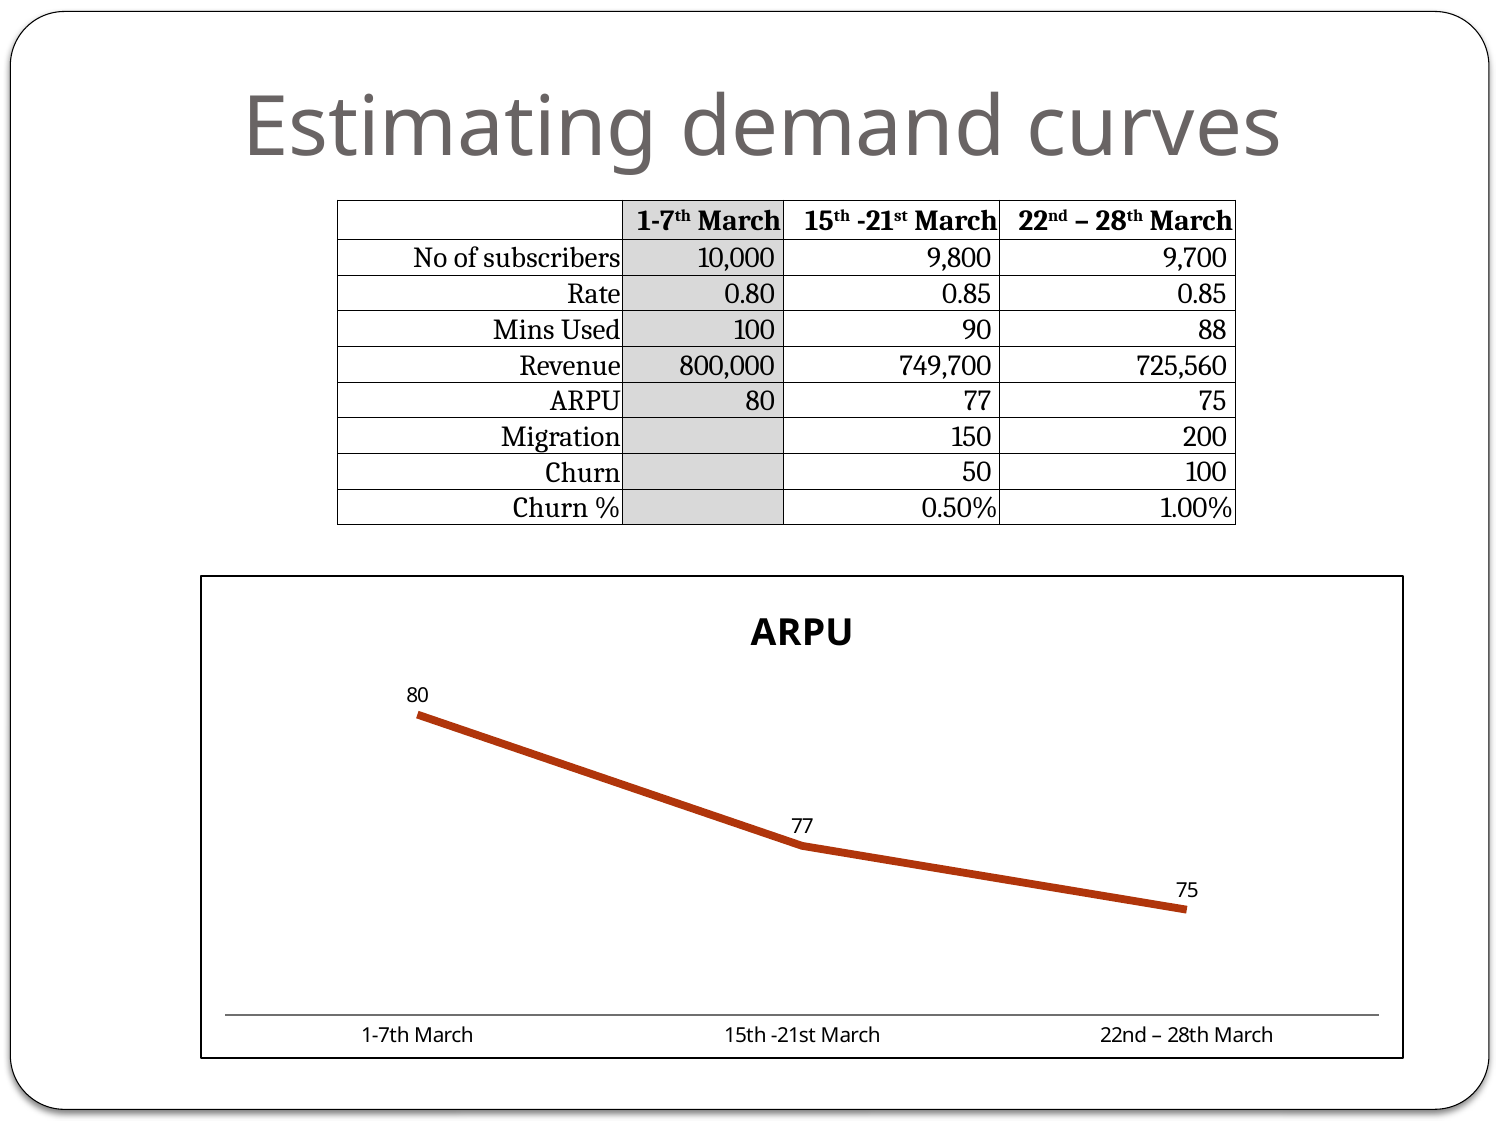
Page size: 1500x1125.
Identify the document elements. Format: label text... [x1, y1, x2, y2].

table_cell 725,560 [1000, 347, 1235, 382]
table_cell Revenue [338, 347, 622, 382]
table_cell 75 [1000, 383, 1235, 417]
table_cell 80 [623, 383, 783, 417]
table_cell ARPU [338, 383, 622, 417]
table_cell Migration [338, 418, 622, 453]
table_cell 0.50% [784, 490, 999, 524]
table_cell Rate [338, 276, 622, 310]
table_cell 1.00% [1000, 490, 1235, 524]
table_cell 88 [1000, 311, 1235, 346]
table_cell 9,800 [784, 240, 999, 275]
table_cell 10,000 [623, 240, 783, 275]
table_header 15th -21st March [784, 201, 999, 239]
table_cell 800,000 [623, 347, 783, 382]
table_cell 150 [784, 418, 999, 453]
table_cell 0.85 [1000, 276, 1235, 310]
table_cell Churn % [338, 490, 622, 524]
table_cell Mins Used [338, 311, 622, 346]
table_cell 50 [784, 454, 999, 489]
table_cell 0.80 [623, 276, 783, 310]
table_cell [623, 418, 783, 453]
table_header 1-7th March [623, 201, 783, 239]
title Estimating demand curves [124, 0, 1401, 188]
table_cell No of subscribers [338, 240, 622, 275]
table_header 22nd – 28th March [1000, 201, 1235, 239]
table_cell 100 [1000, 454, 1235, 489]
table_cell 77 [784, 383, 999, 417]
table_cell 200 [1000, 418, 1235, 453]
table_cell Churn [338, 454, 622, 489]
table_header [338, 201, 622, 239]
table_cell 90 [784, 311, 999, 346]
table_cell 9,700 [1000, 240, 1235, 275]
table_cell 0.85 [784, 276, 999, 310]
table_cell [623, 490, 783, 524]
chart [199, 574, 1405, 1060]
table_cell 100 [623, 311, 783, 346]
table_cell [623, 454, 783, 489]
table_cell 749,700 [784, 347, 999, 382]
